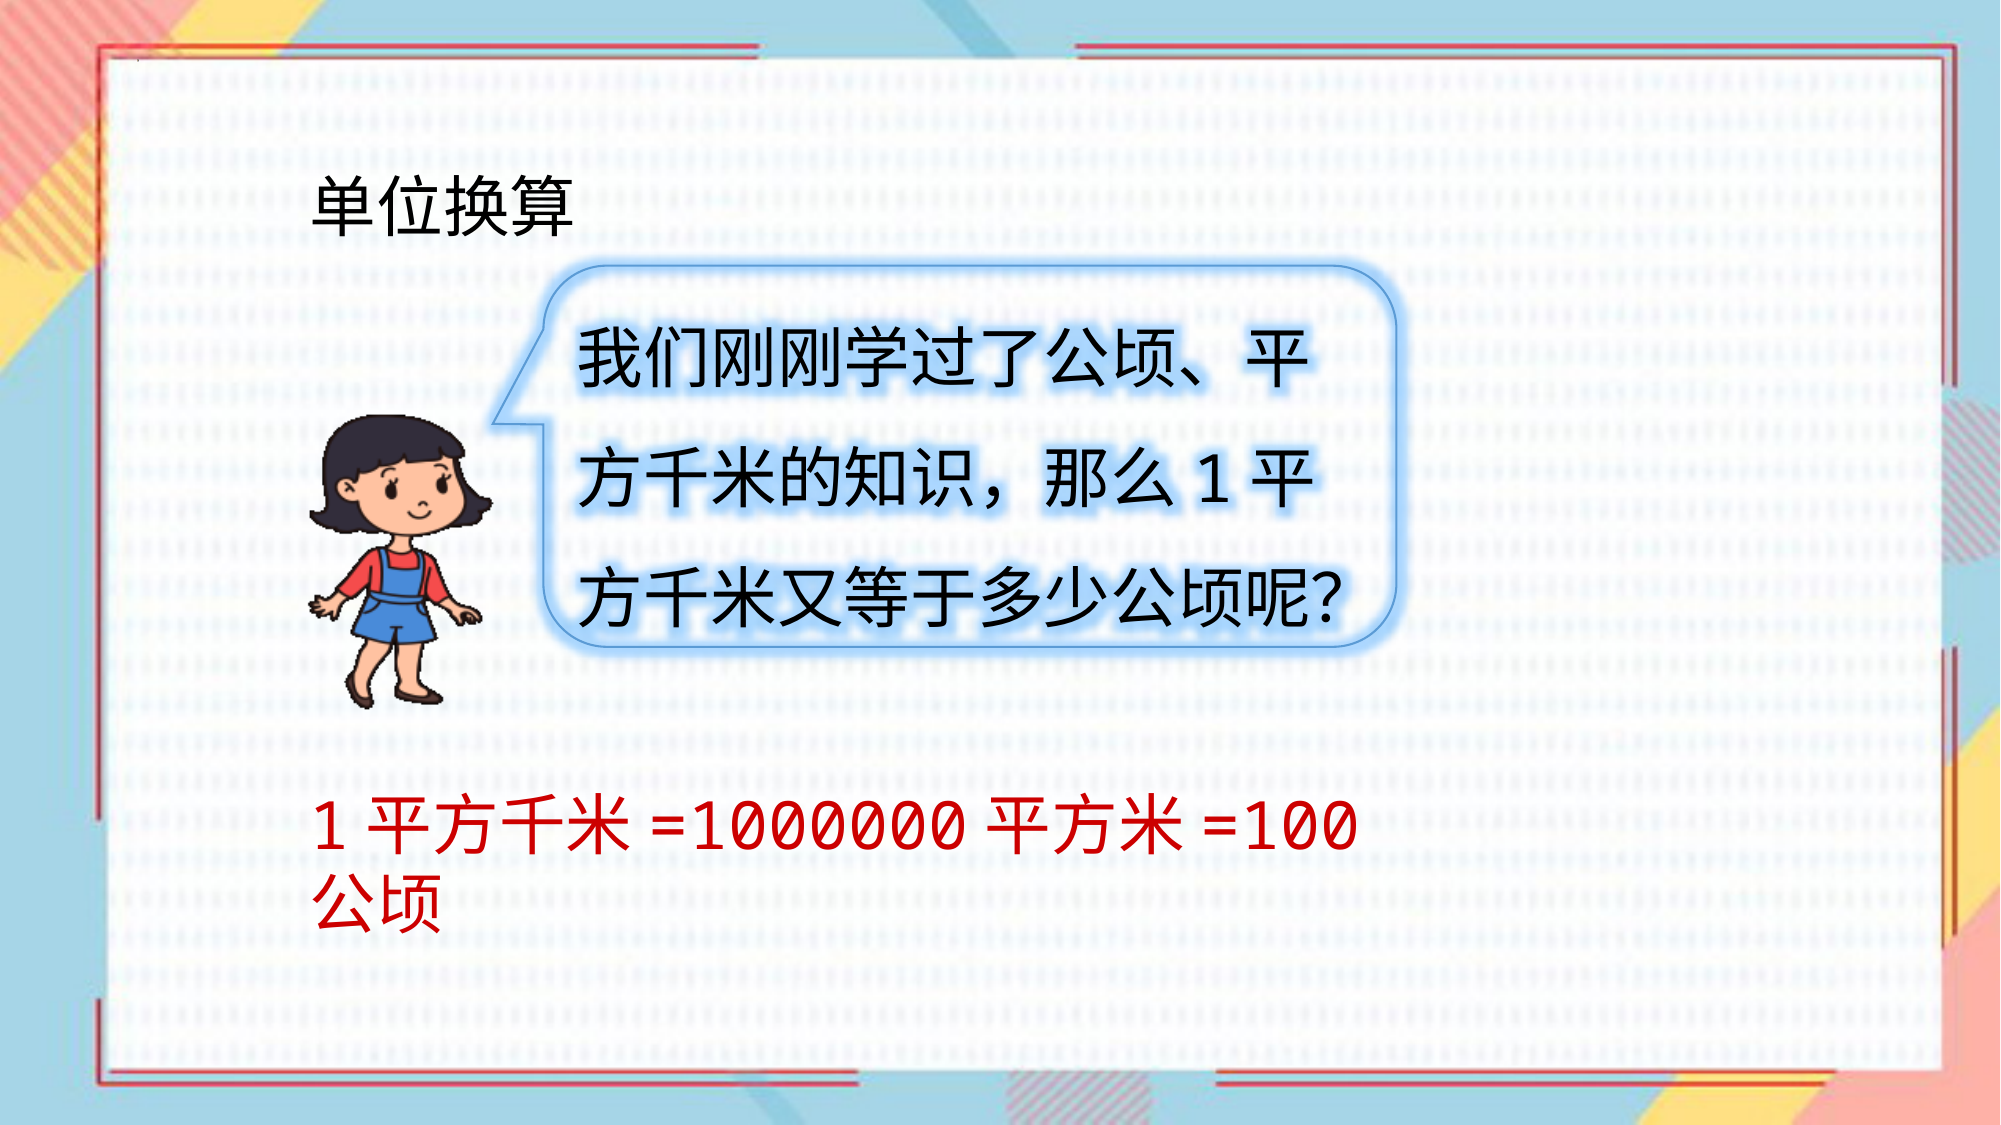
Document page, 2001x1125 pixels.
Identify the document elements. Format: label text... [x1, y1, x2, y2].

picture [0, 0, 2001, 1125]
text_box 我们刚刚学过了公顷、平方千米的知识，那么1平方千米又等于多少公顷呢？ [502, 264, 1398, 648]
text_box 单位换算 [294, 156, 668, 252]
text_box 1平方千米=1000000平方米=100公顷 [294, 775, 1397, 950]
